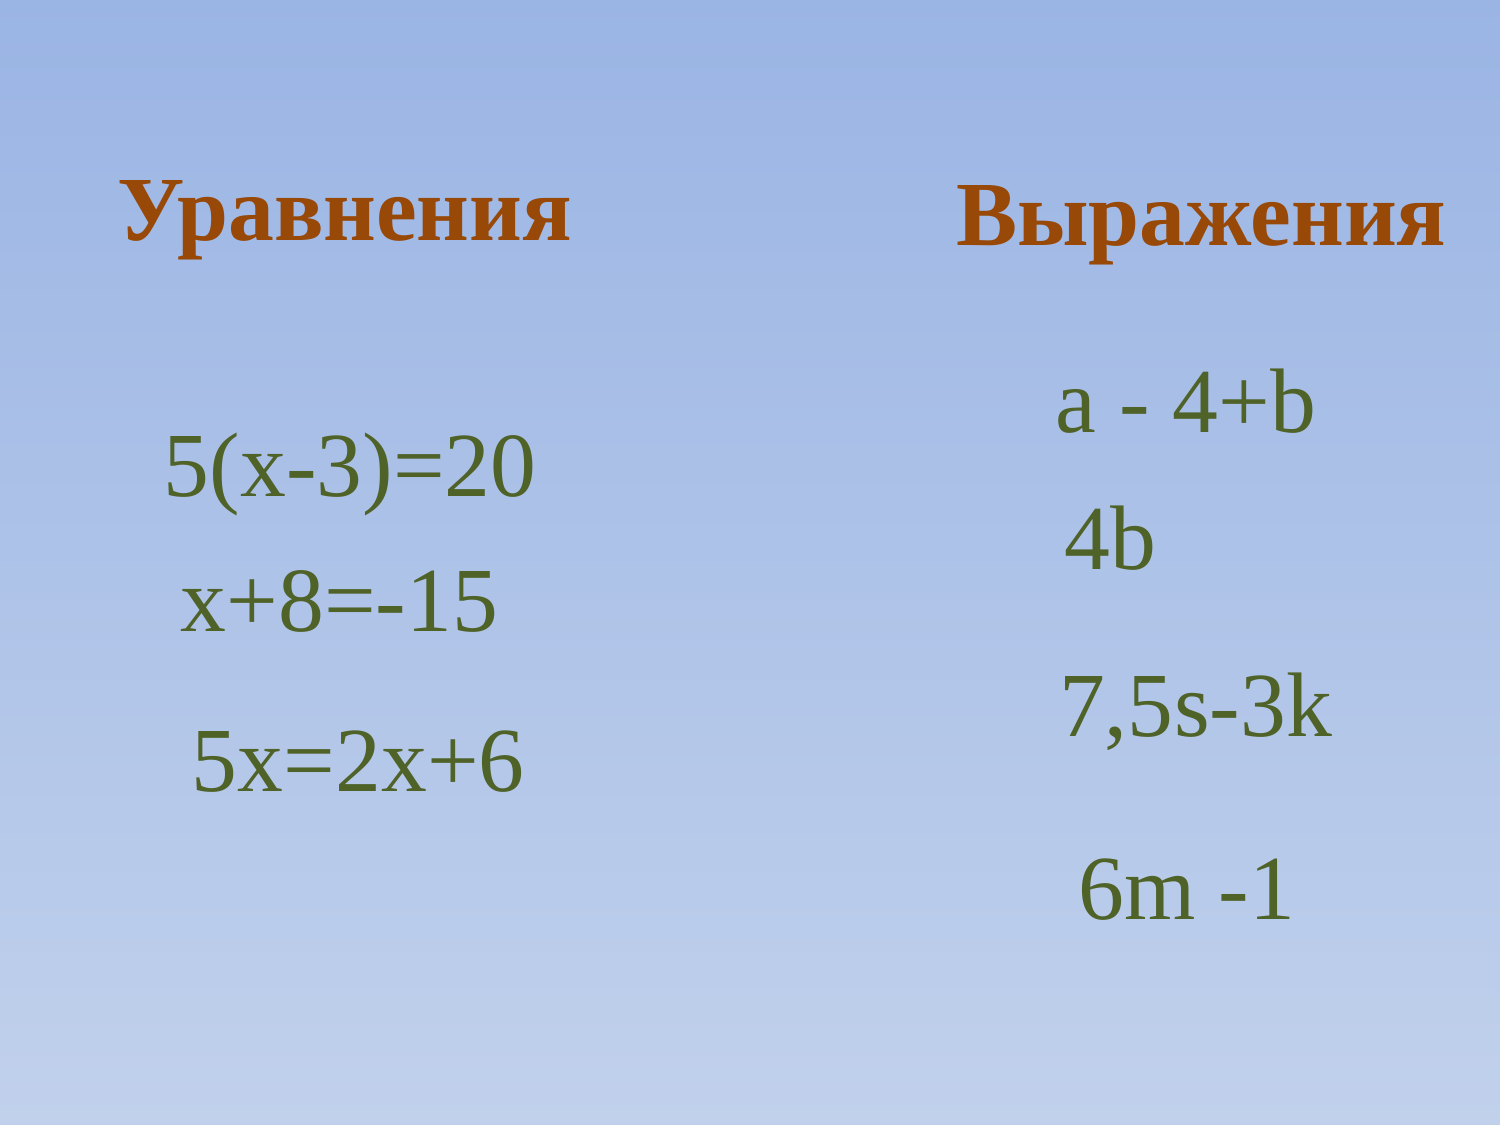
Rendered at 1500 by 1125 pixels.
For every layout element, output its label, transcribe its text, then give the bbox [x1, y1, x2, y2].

text_box 6m -1 [1063, 820, 1311, 946]
text_box Уравнения [102, 141, 588, 267]
text_box a - 4+b [1040, 333, 1332, 459]
text_box х+8=-15 [165, 532, 514, 658]
text_box 7,5s-3k [1044, 637, 1348, 762]
text_box 5х=2х+6 [177, 692, 541, 818]
text_box 4b [1050, 470, 1172, 595]
text_box 5(х-3)=20 [149, 397, 553, 522]
text_box Выражения [941, 146, 1463, 272]
